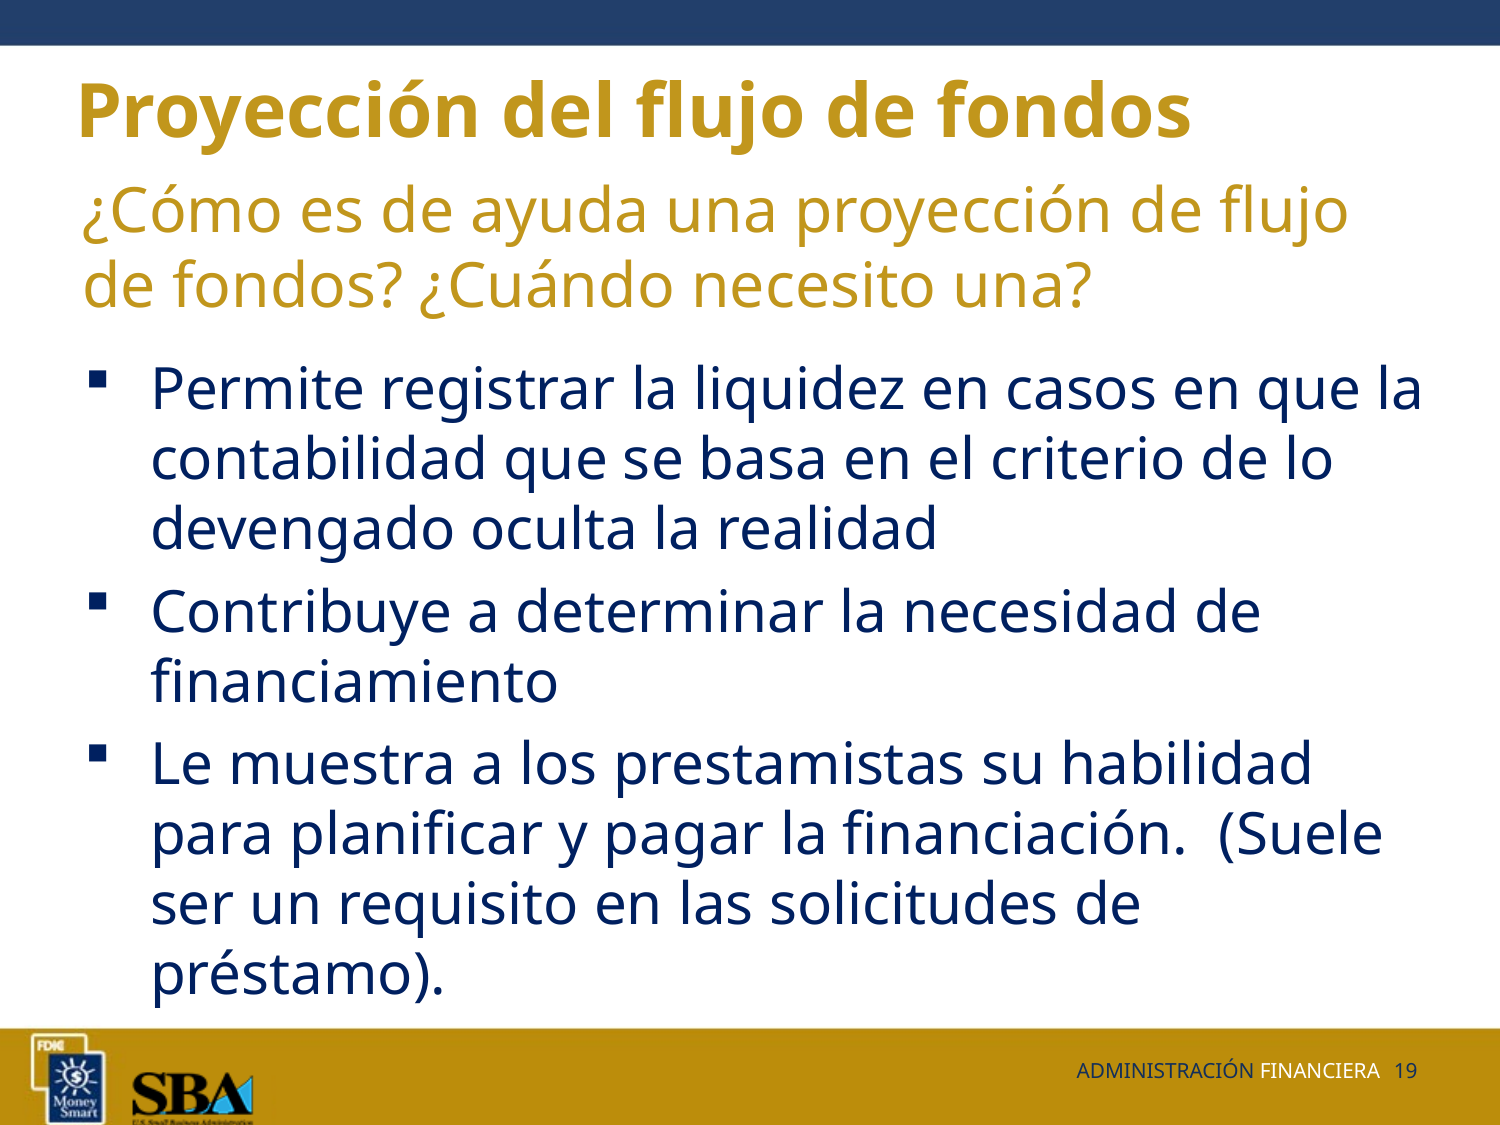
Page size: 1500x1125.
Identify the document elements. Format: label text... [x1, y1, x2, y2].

picture [0, 0, 1500, 1125]
title Proyección del flujo de fondos [75, 62, 1425, 162]
list Permite registrar la liquidez en casos en que la contabilidad que se basa en el criterio de lo devengado oculta la realidad Contribuye a determinar la necesidad de financiamiento Le muestra a los prestamistas su habilidad para planificar y pagar la financiación. (Suele ser un requisito en las solicitudes de préstamo). [75, 351, 1425, 1023]
text_box ¿Cómo es de ayuda una proyección de flujo de fondos? ¿Cuándo necesito una? [74, 162, 1425, 328]
